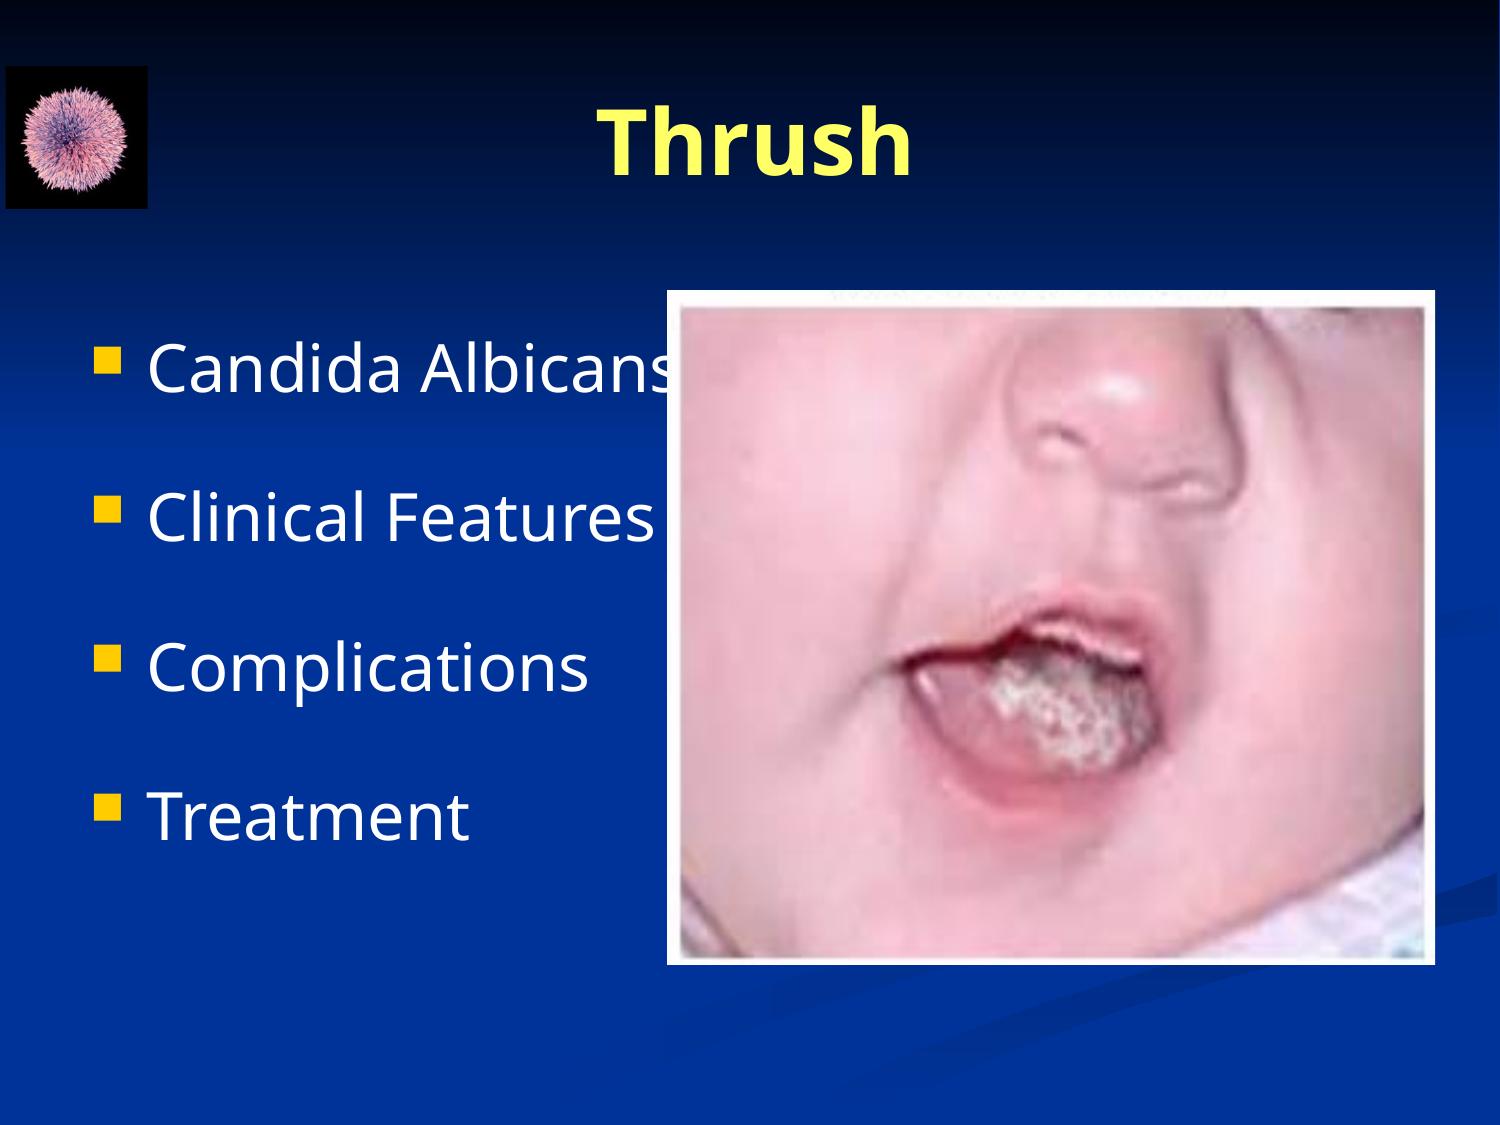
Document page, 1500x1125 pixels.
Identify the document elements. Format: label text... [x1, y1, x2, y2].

picture [5, 66, 148, 209]
title Thrush [159, 44, 1353, 233]
list Candida Albicans Clinical Features Complications Treatment [74, 262, 704, 1006]
picture [666, 290, 1436, 965]
